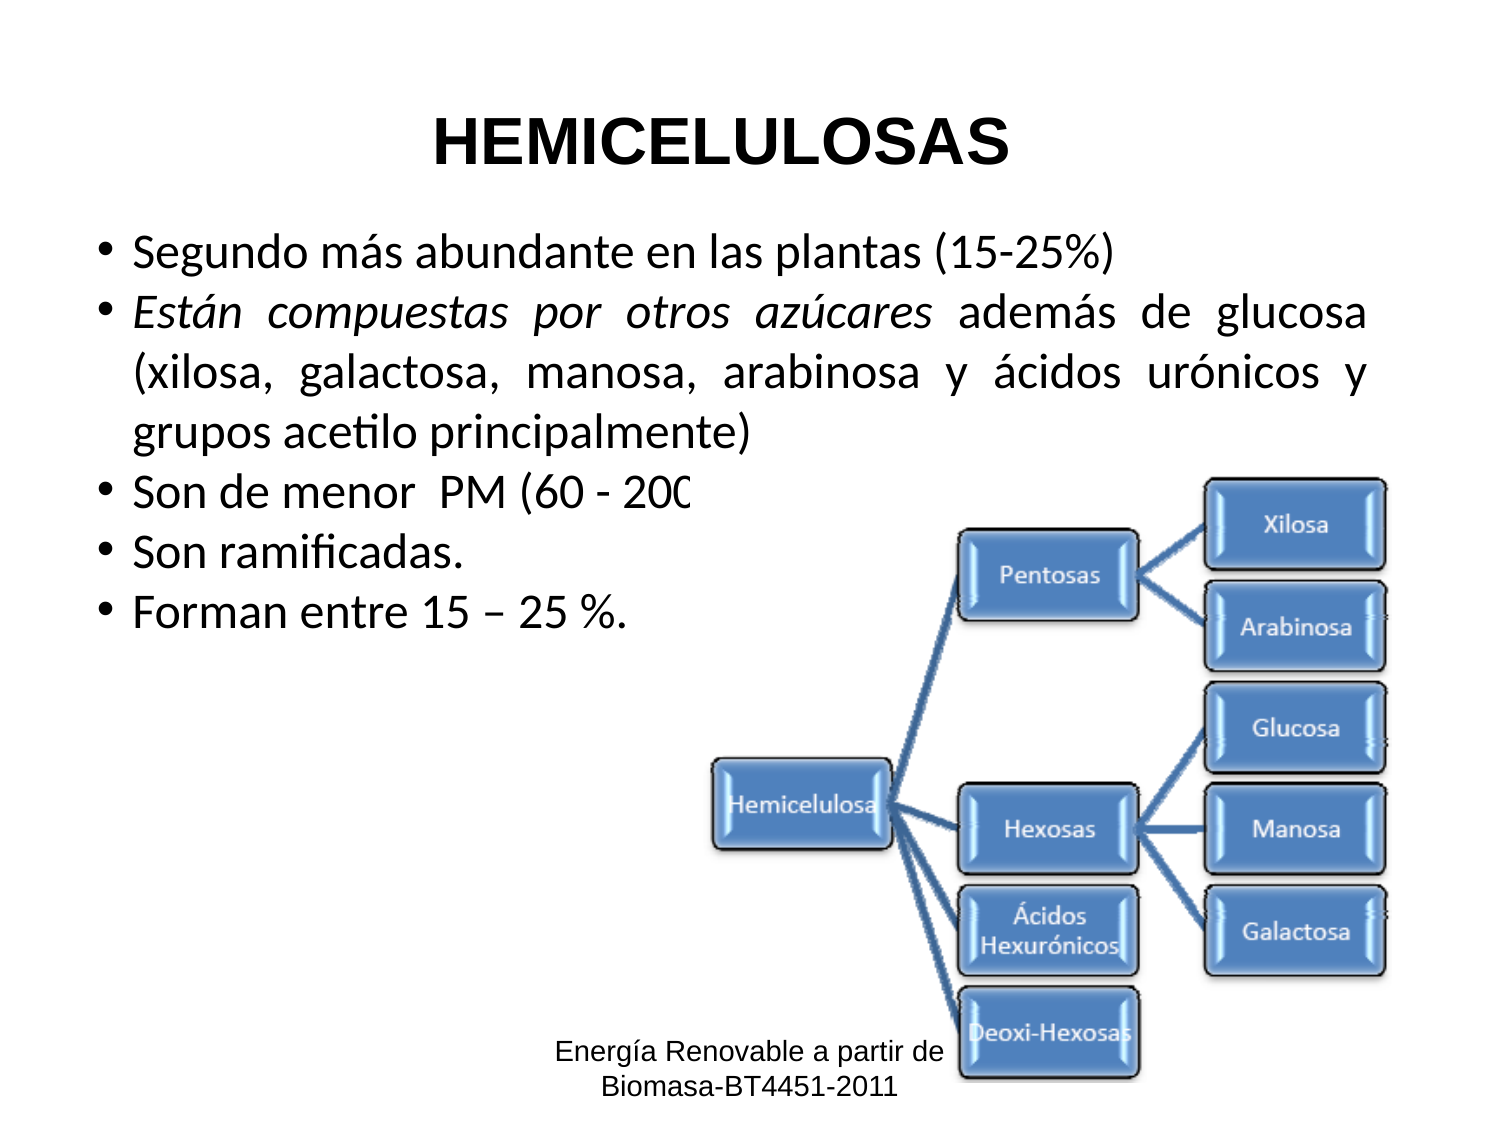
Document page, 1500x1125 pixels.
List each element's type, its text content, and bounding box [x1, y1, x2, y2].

text_box HEMICELULOSAS [76, 90, 1388, 185]
text_box Segundo más abundante en las plantas (15-25%) Están compuestas por otros azúcares además de glucosa (xilosa, galactosa, manosa, arabinosa y ácidos urónicos y grupos acetilo principalmente) Son de menor PM (60 - 200) Son ramificadas. Forman entre 15 – 25 %. [82, 210, 1383, 826]
picture [690, 467, 1393, 1083]
footer Energía Renovable a partir de Biomasa-BT4451-2011 [512, 1024, 988, 1103]
